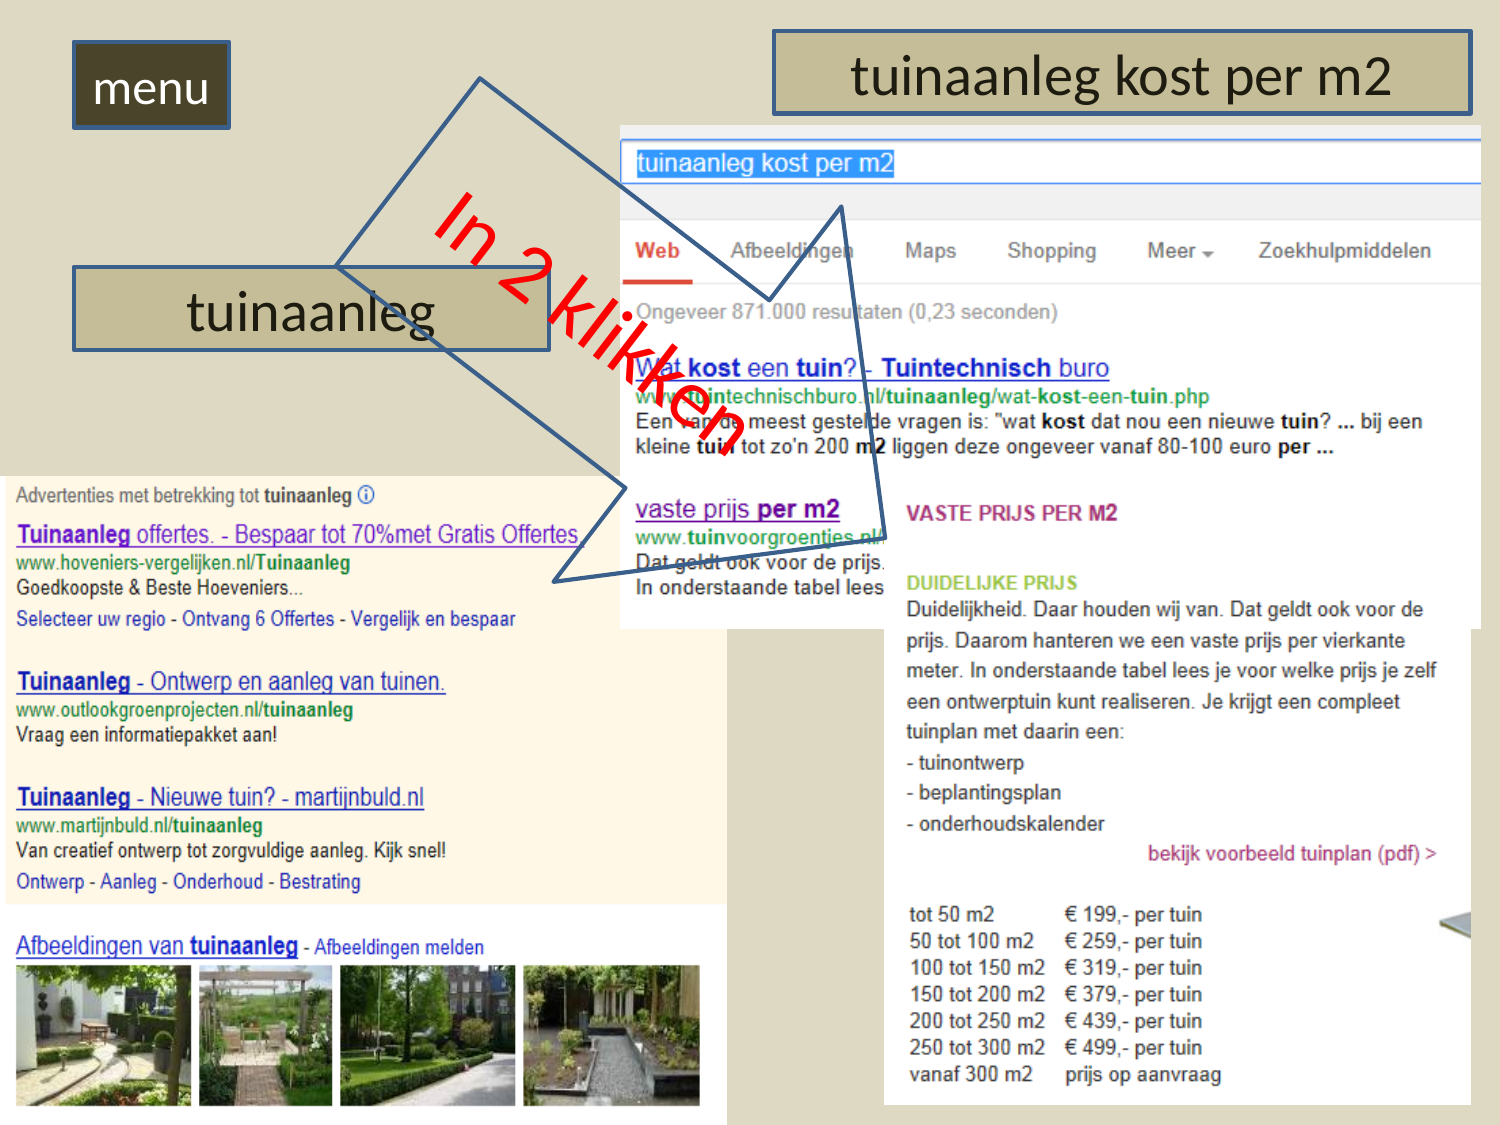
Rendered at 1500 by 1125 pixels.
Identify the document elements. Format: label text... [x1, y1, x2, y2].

text_box tuinaanleg kost per m2 [772, 29, 1473, 116]
text_box In 2 klikken [333, 76, 614, 474]
text_box menu [72, 40, 231, 130]
text_box tuinaanleg [72, 265, 443, 352]
picture [0, 125, 1481, 1125]
